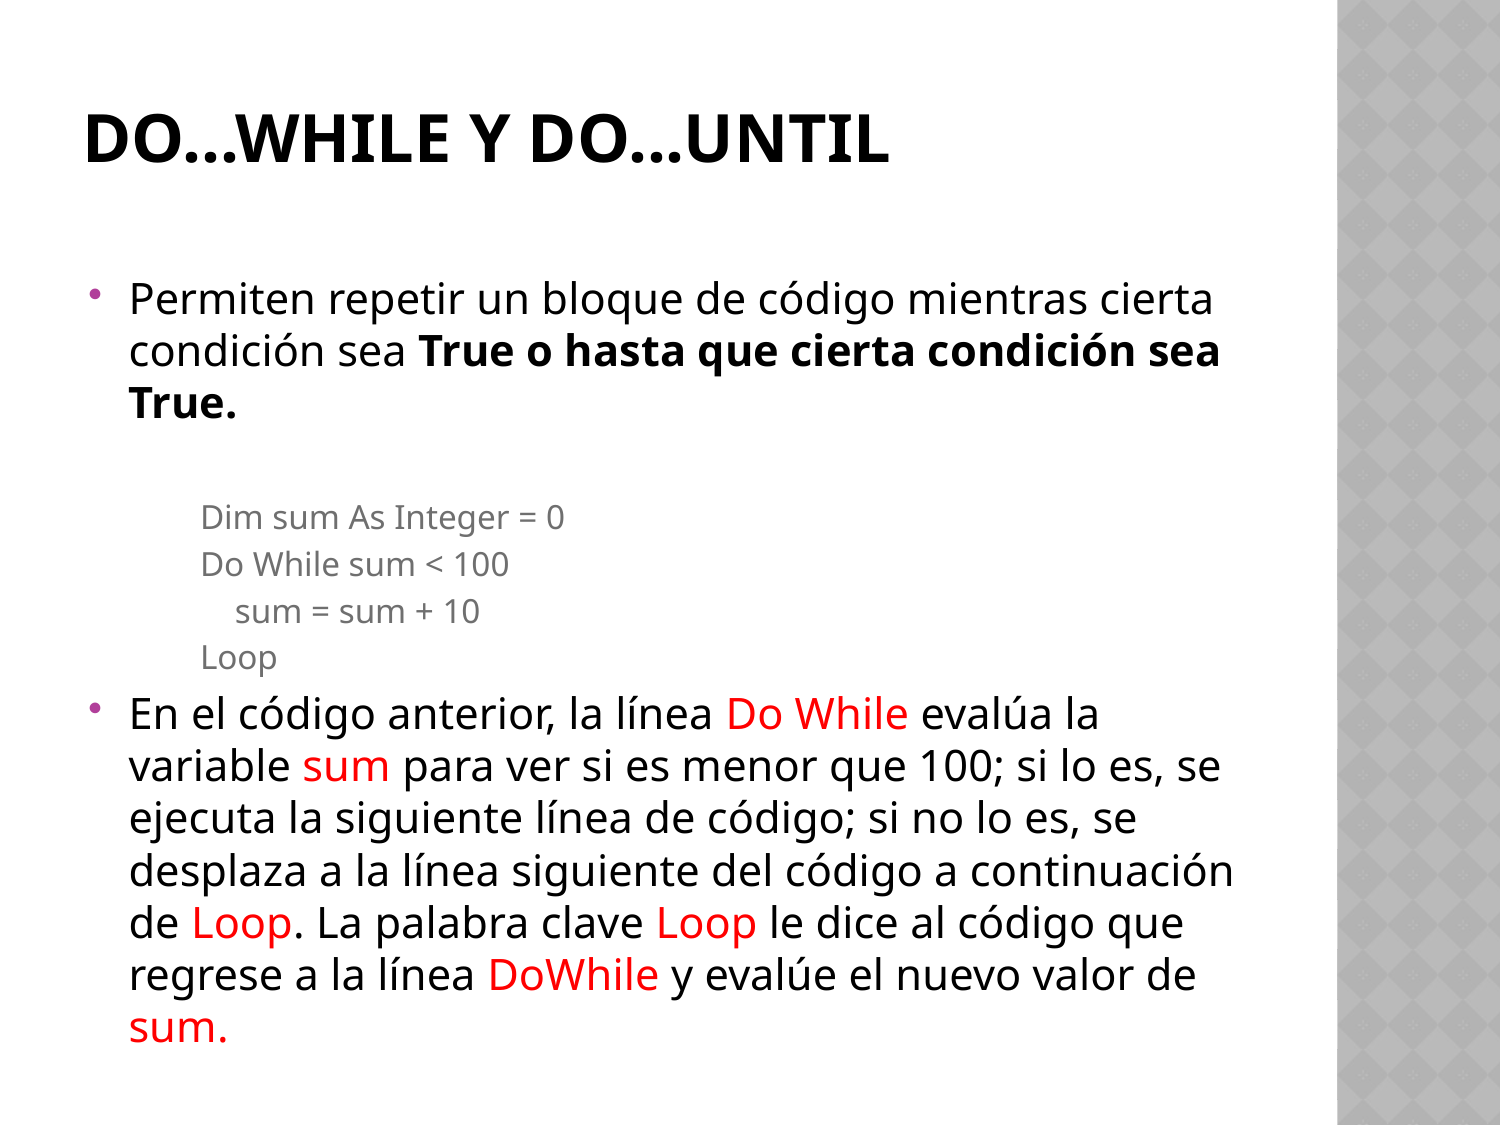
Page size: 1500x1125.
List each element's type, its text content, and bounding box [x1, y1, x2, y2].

title Do...While y Do...Until [75, 35, 1263, 176]
list Permiten repetir un bloque de código mientras cierta condición sea True o hasta que cierta condición sea True. Dim sum As Integer = 0 Do While sum < 100 sum = sum + 10 Loop En el código anterior, la línea Do While evalúa la variable sum para ver si es menor que 100; si lo es, se ejecuta la siguiente línea de código; si no lo es, se desplaza a la línea siguiente del código a continuación de Loop. La palabra clave Loop le dice al código que regrese a la línea DoWhile y evalúe el nuevo valor de sum. [75, 264, 1263, 1059]
